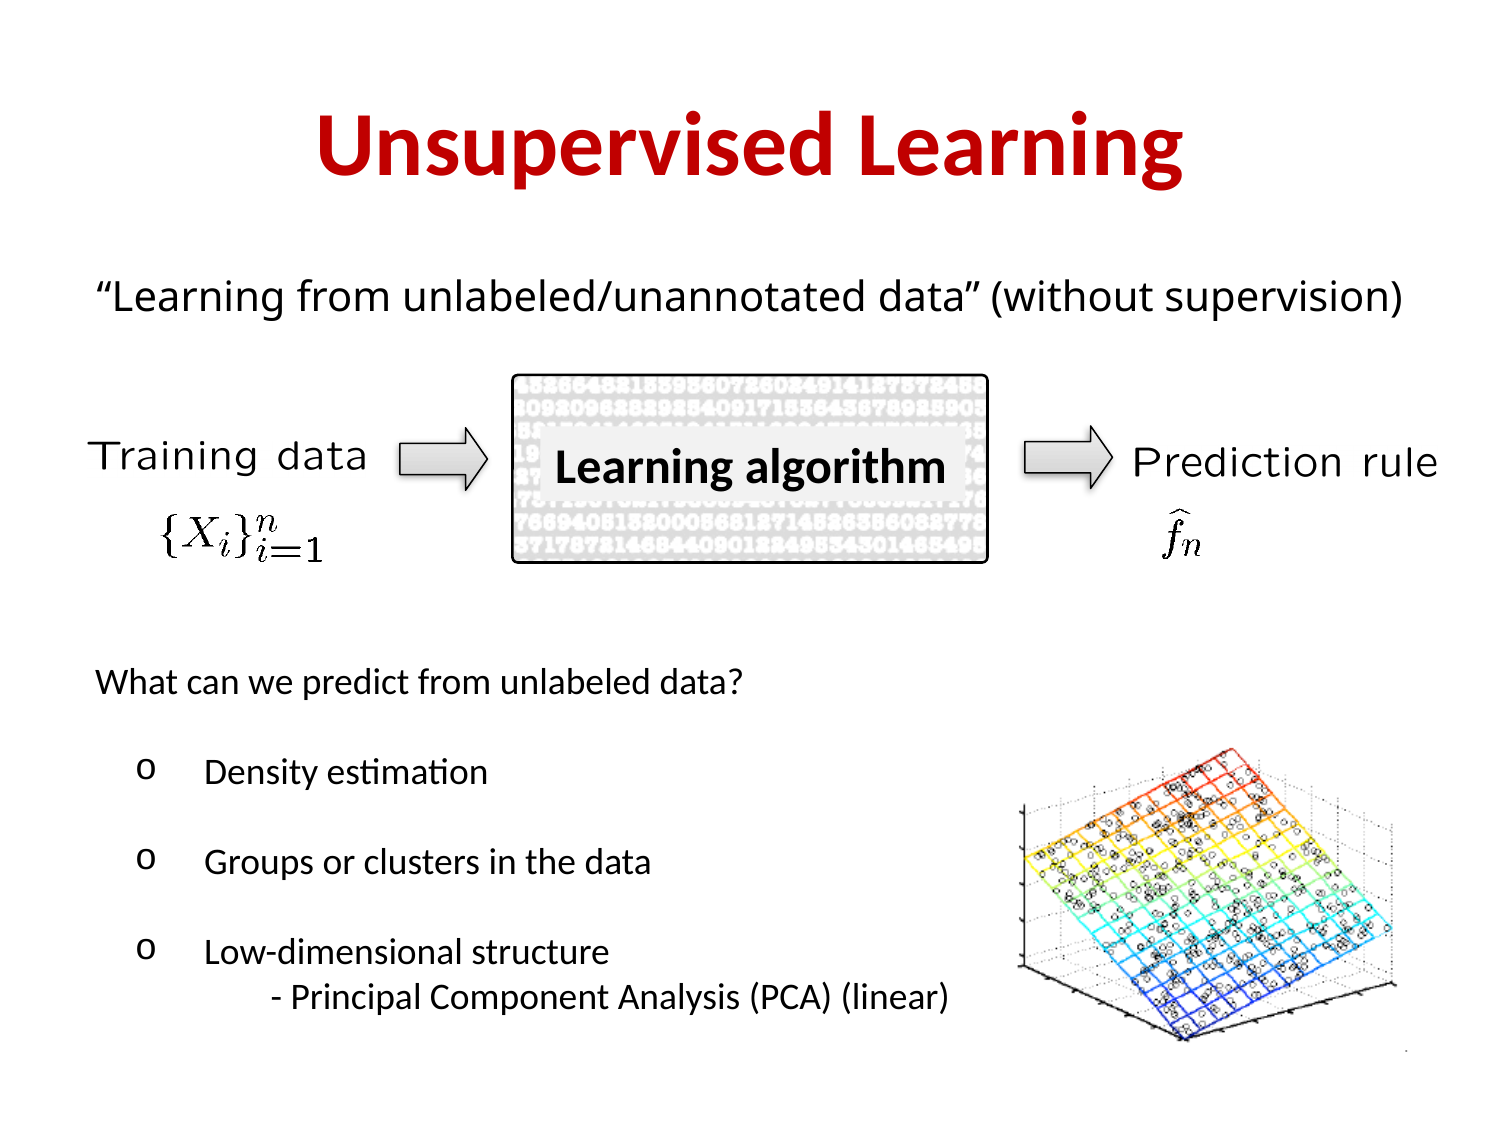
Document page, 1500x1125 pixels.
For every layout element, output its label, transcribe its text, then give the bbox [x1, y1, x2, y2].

text_box What can we predict from unlabeled data? Density estimation Groups or clusters in the data Low-dimensional structure - Principal Component Analysis (PCA) (linear) [80, 649, 966, 1025]
slide_number 4 [1074, 1012, 1425, 1073]
title Unsupervised Learning [75, 45, 1425, 233]
picture [999, 725, 1419, 1051]
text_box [87, 374, 1438, 563]
list “Learning from unlabeled/unannotated data” (without supervision) [75, 262, 1425, 1005]
